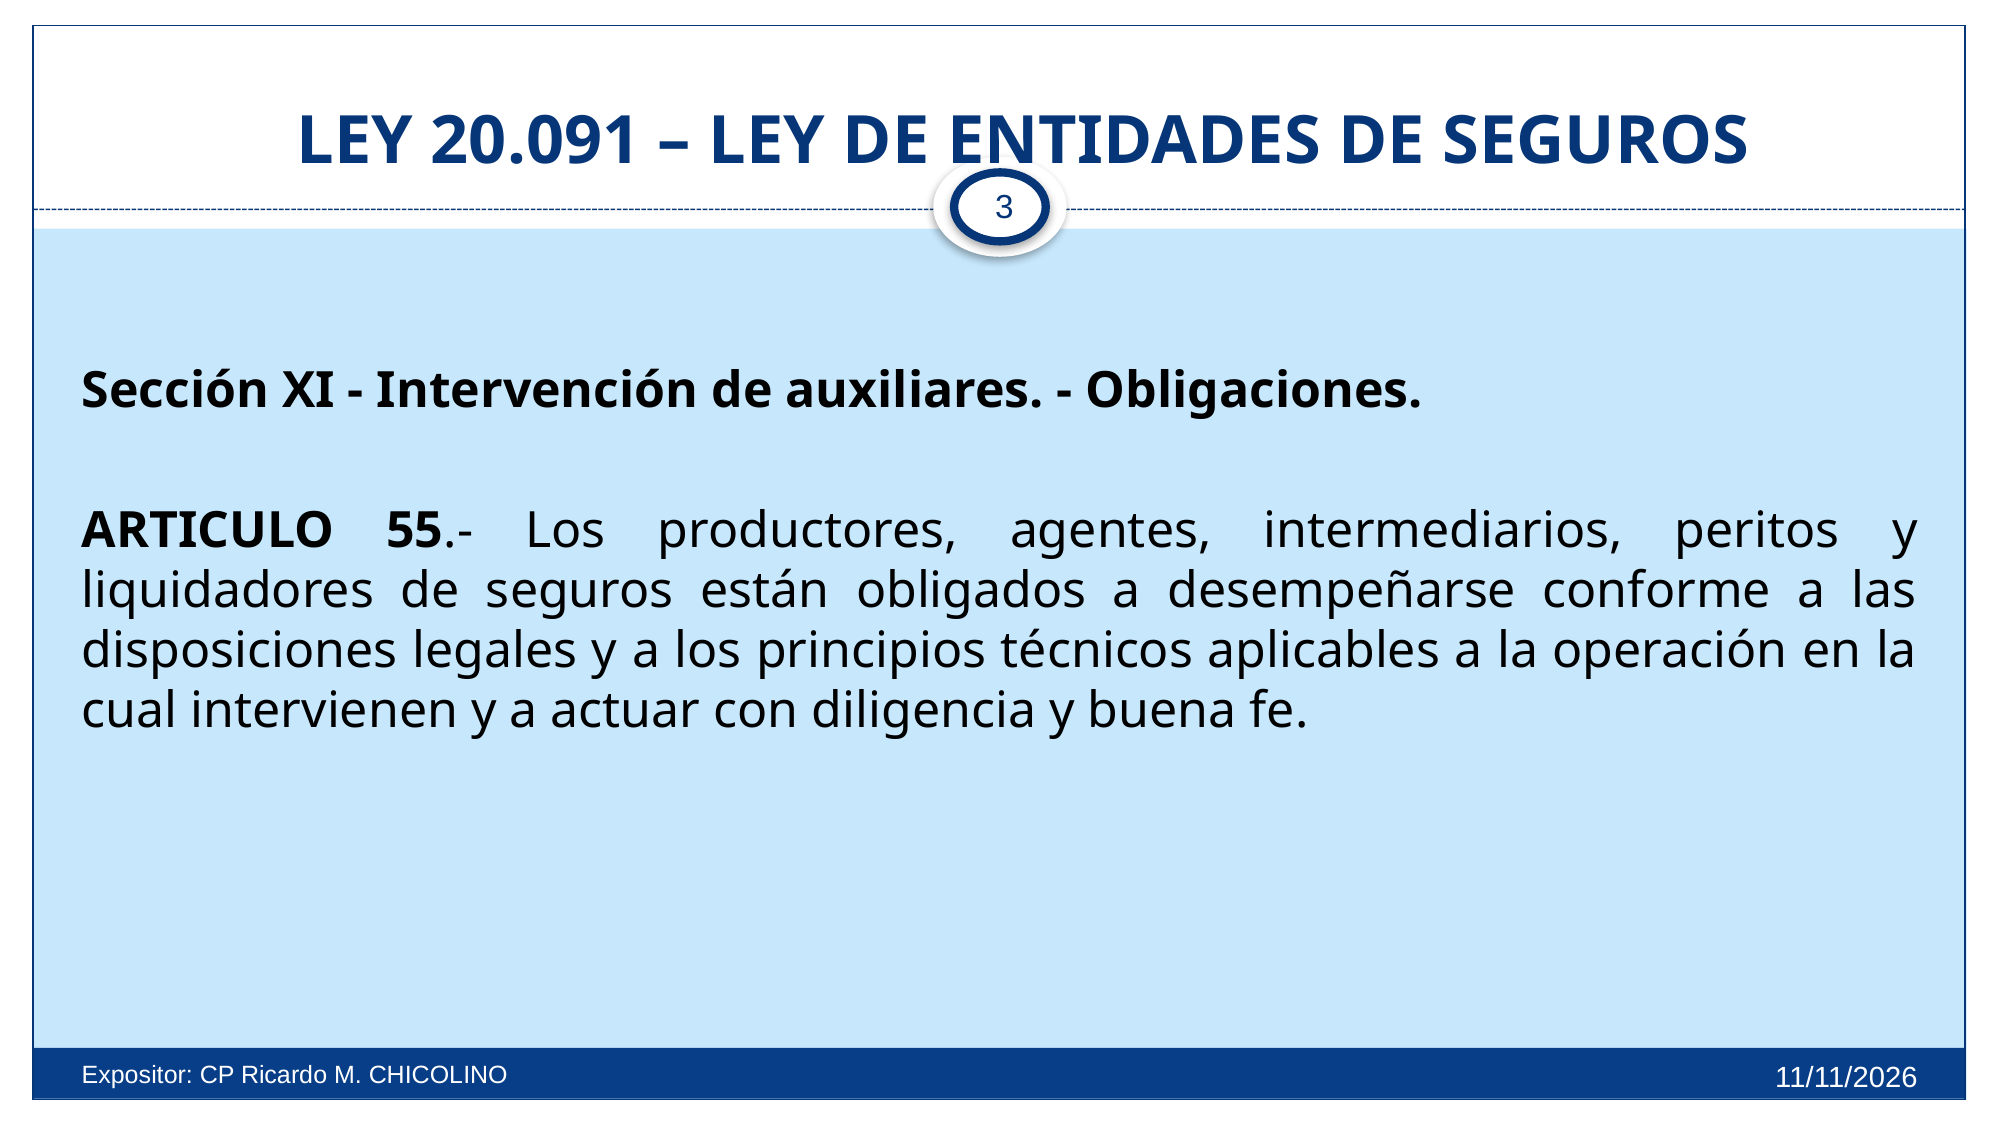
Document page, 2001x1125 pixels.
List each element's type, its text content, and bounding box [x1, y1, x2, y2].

title LEY 20.091 – LEY DE ENTIDADES DE SEGUROS [90, 54, 1957, 185]
footer Expositor: CP Ricardo M. CHICOLINO [66, 1051, 850, 1112]
list Sección XI - Intervención de auxiliares. - Obligaciones. ARTICULO 55.- Los productores, agentes, intermediarios, peritos y liquidadores de seguros están obligados a desempeñarse conforme a las disposiciones legales y a los principios técnicos aplicables a la operación en la cual intervienen y a actuar con diligencia y buena fe. [66, 349, 1934, 1005]
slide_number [1266, 1050, 1933, 1111]
slide_number 3 [954, 168, 1055, 241]
